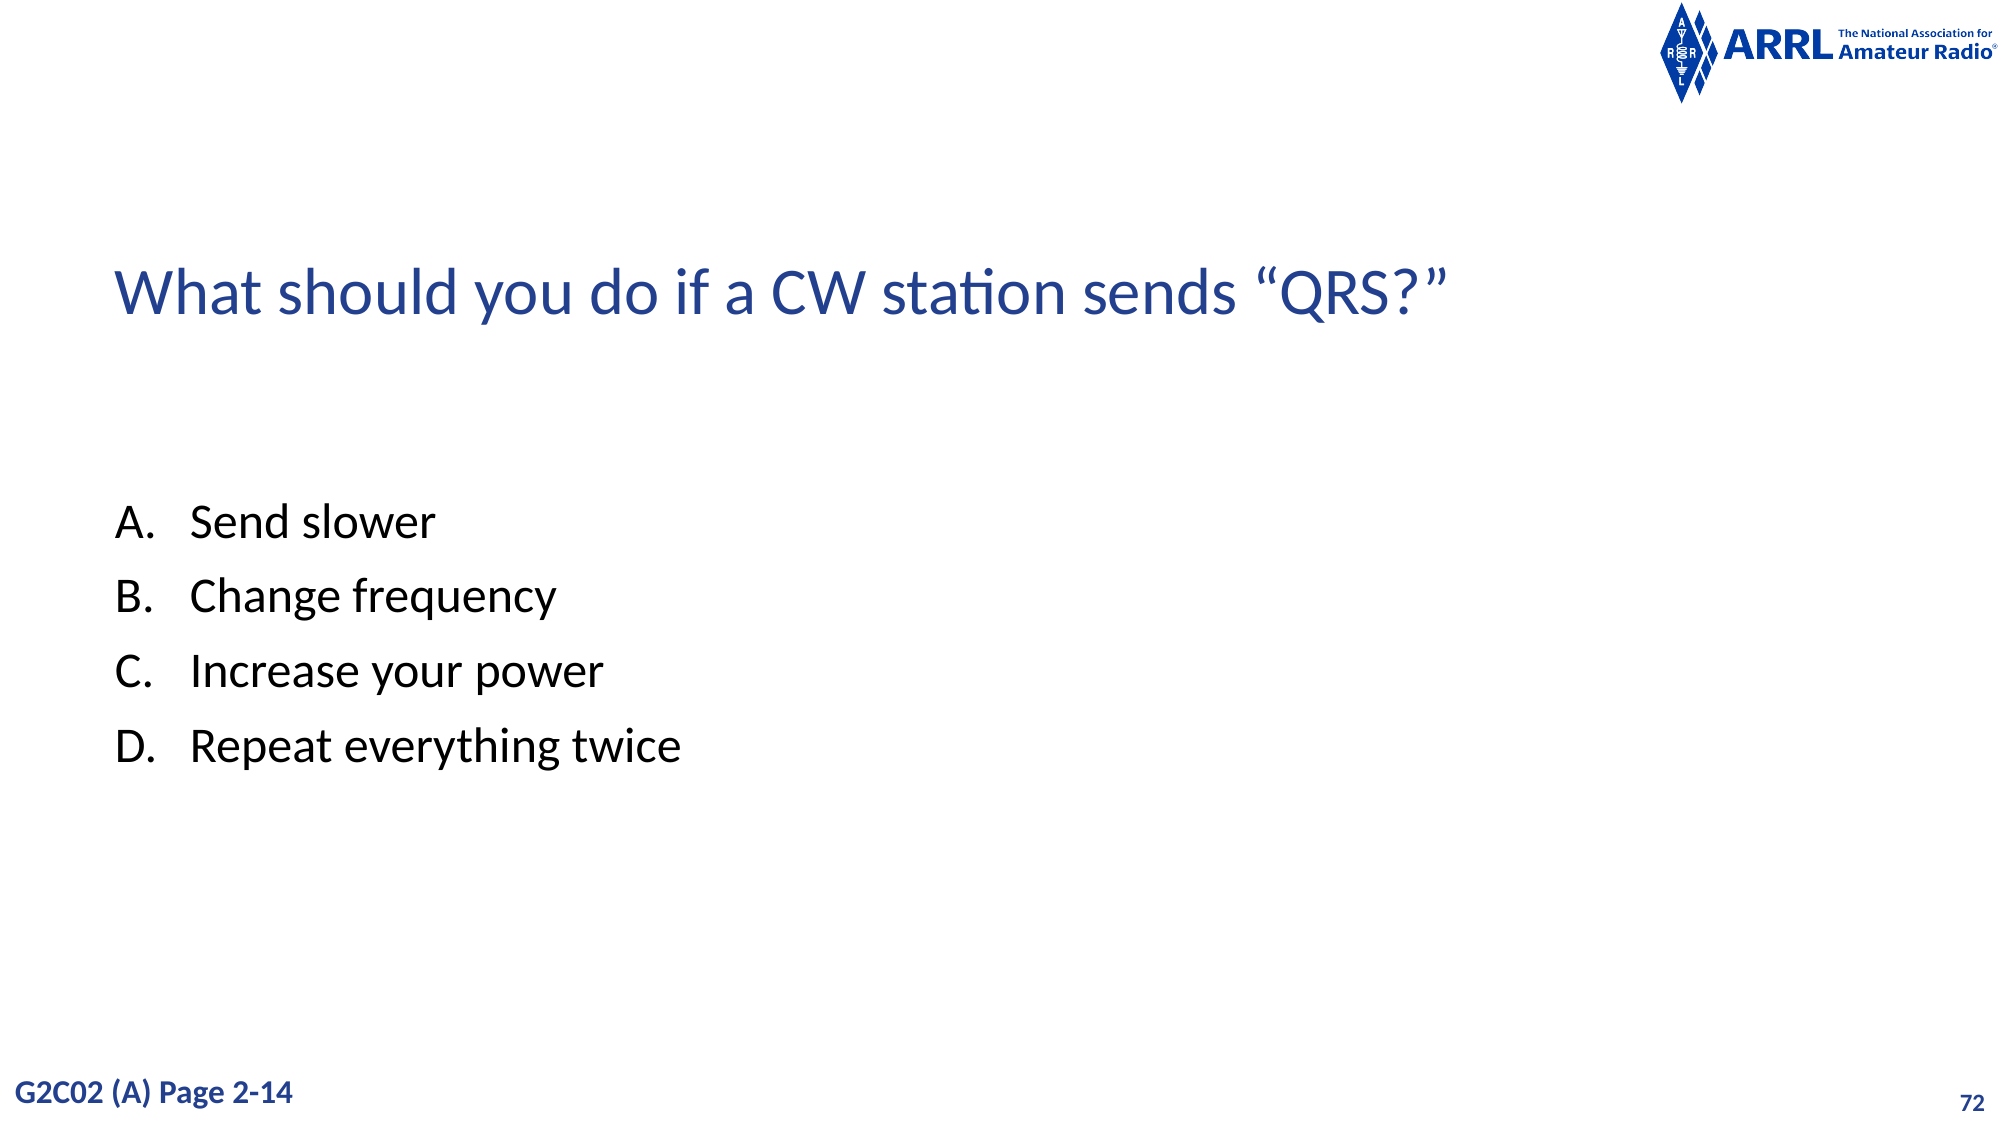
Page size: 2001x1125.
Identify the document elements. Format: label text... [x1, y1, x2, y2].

title What should you do if a CW station sends “QRS?” [99, 249, 1900, 388]
text_box G2C02 (A) Page 2-14 [0, 1062, 1313, 1118]
list Send slower Change frequency Increase your power Repeat everything twice [99, 487, 1900, 1005]
text_box 72 [1899, 1079, 2000, 1125]
picture [1658, 0, 1999, 106]
